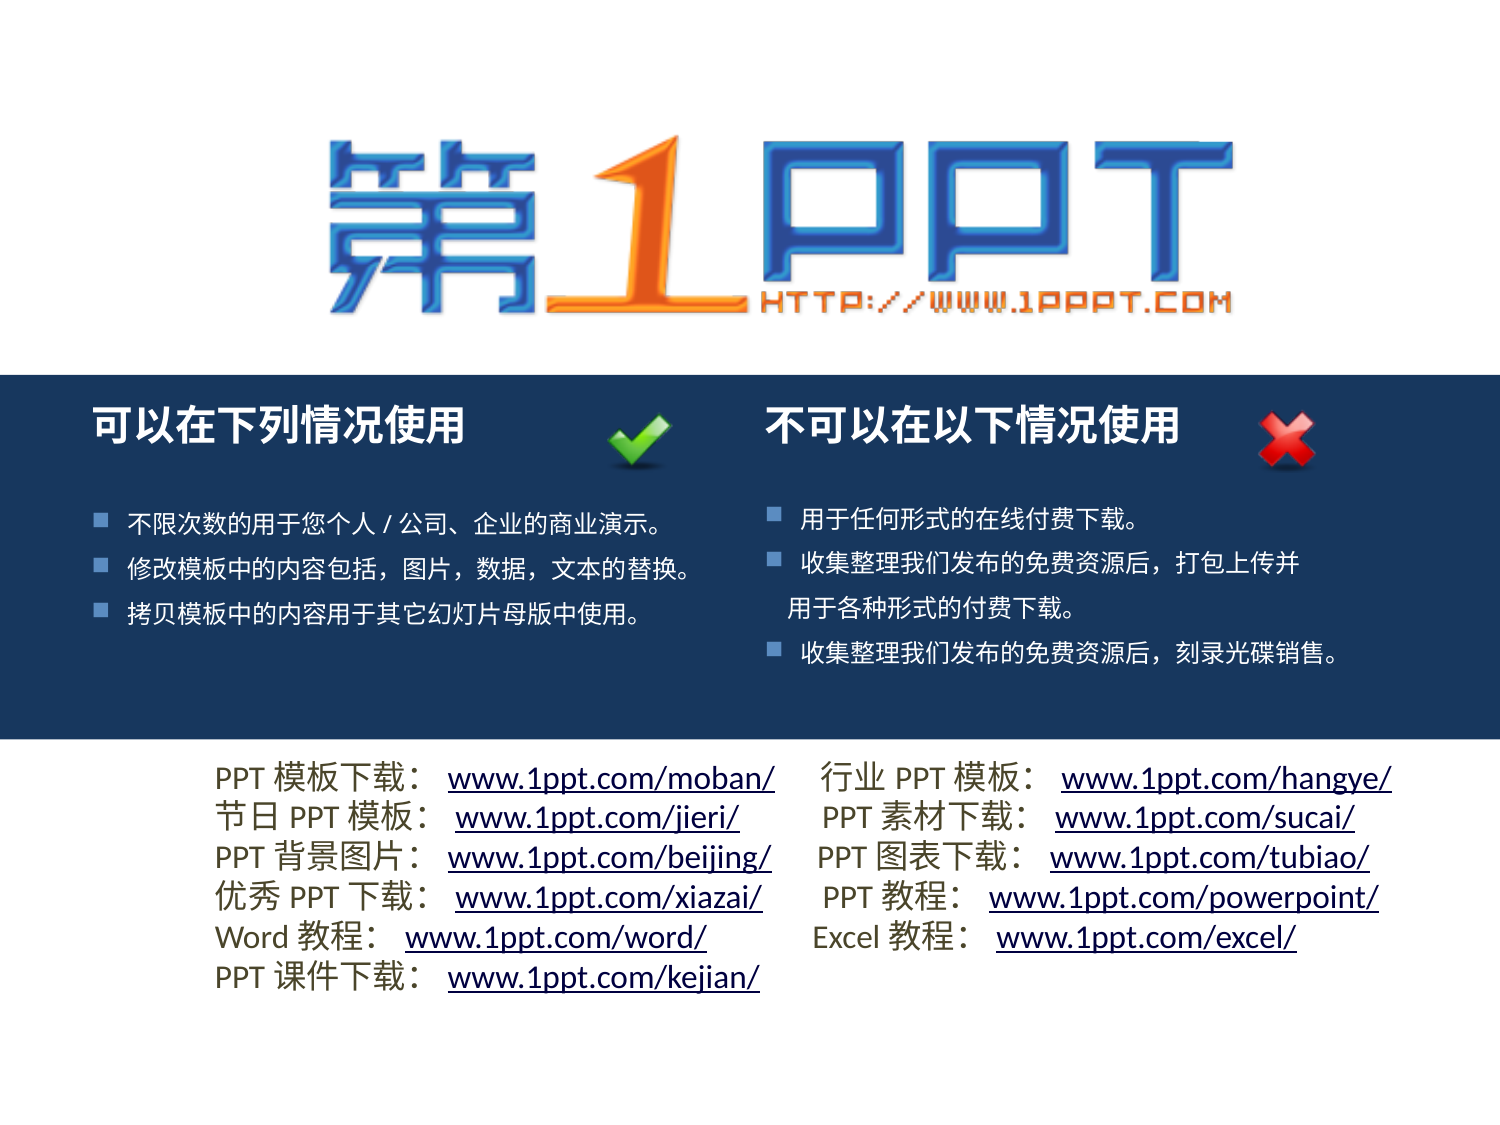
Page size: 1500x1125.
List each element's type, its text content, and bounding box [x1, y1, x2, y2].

text_box 不可以在以下情况使用 用于任何形式的在线付费下载。 收集整理我们发布的免费资源后，打包上传并 用于各种形式的付费下载。 收集整理我们发布的免费资源后，刻录光碟销售。 [750, 391, 1424, 716]
text_box [0, 374, 1500, 740]
picture [607, 407, 673, 473]
text_box 可以在下列情况使用 不限次数的用于您个人/公司、企业的商业演示。 修改模板中的内容包括，图片，数据，文本的替换。 拷贝模板中的内容用于其它幻灯片母版中使用。 [76, 391, 750, 716]
text_box PPT模板下载：www.1ppt.com/moban/ 行业PPT模板：www.1ppt.com/hangye/ 节日PPT模板：www.1ppt.com/jieri/ PPT素材下载：www.1ppt.com/sucai/ PPT背景图片：www.1ppt.com/beijing/ PPT图表下载：www.1ppt.com/tubiao/ 优秀PPT下载：www.1ppt.com/xiazai/ PPT教程：www.1ppt.com/powerpoint/ Word教程：www.1ppt.com/word/ Excel教程：www.1ppt.com/excel/ PPT课件下载：www.1ppt.com/kejian/ [198, 740, 1500, 1096]
picture [1253, 407, 1319, 473]
picture [307, 117, 1259, 339]
